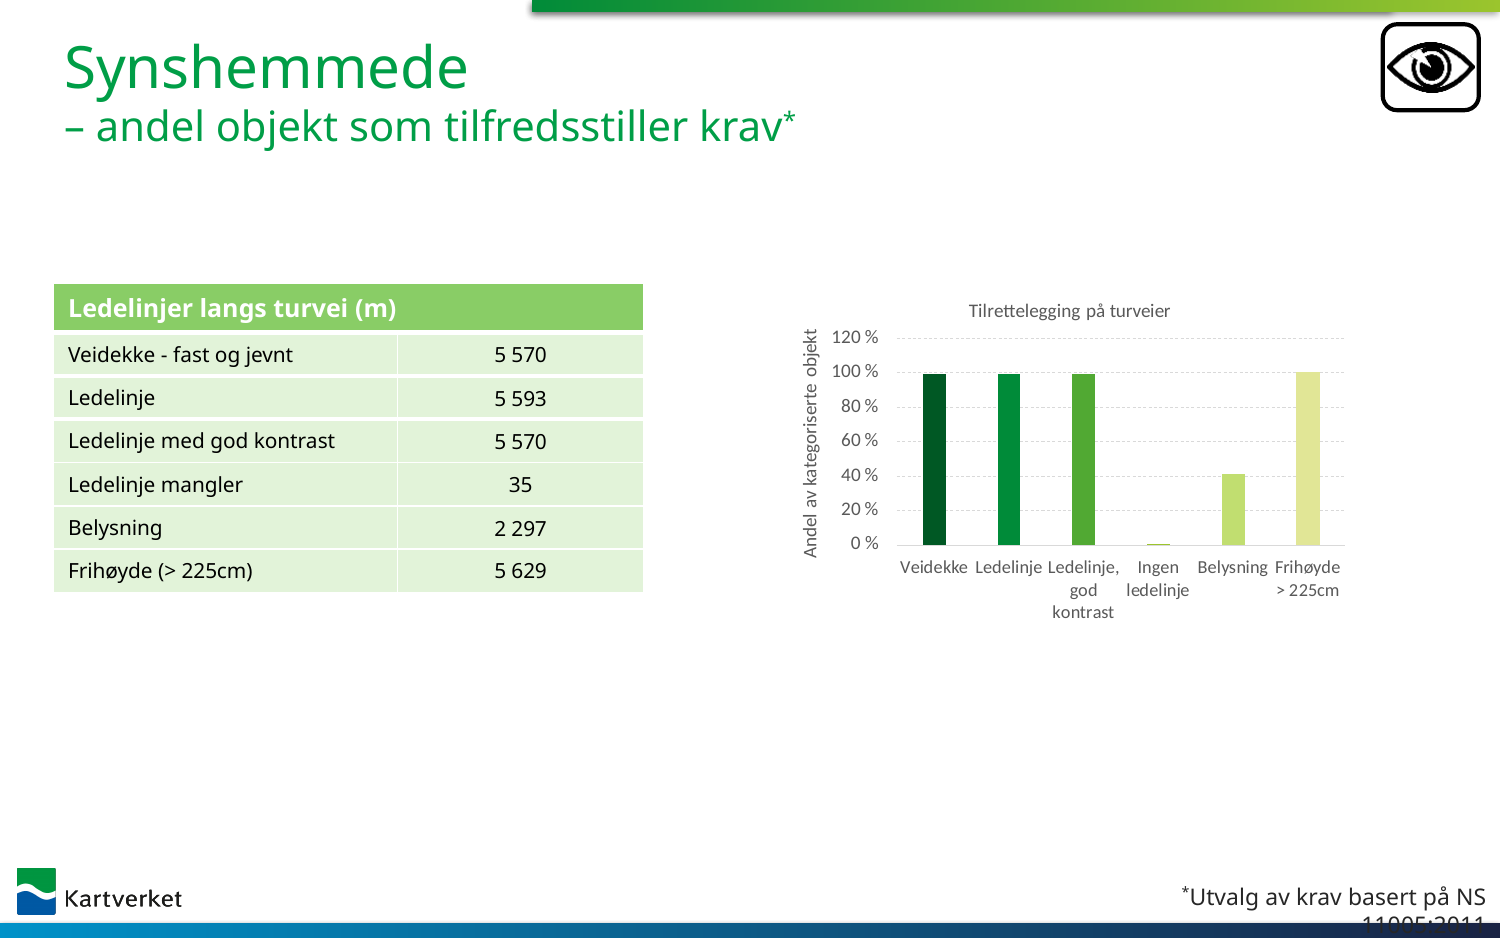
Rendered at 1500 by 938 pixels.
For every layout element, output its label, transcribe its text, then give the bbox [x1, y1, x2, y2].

table_cell Ledelinje [54, 378, 397, 417]
table_cell Frihøyde (> 225cm) [54, 550, 397, 592]
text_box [1382, 24, 1480, 111]
table_cell Veidekke - fast og jevnt [54, 335, 397, 374]
table_cell 35 [398, 463, 643, 505]
table_cell Ledelinje mangler [54, 463, 397, 505]
table_cell 5 629 [398, 550, 643, 592]
table_cell 2 297 [398, 507, 643, 548]
table_cell 5 593 [398, 378, 643, 417]
text_box *Utvalg av krav basert på NS 11005:2011 [1068, 873, 1500, 938]
picture [791, 291, 1348, 630]
table_cell 5 570 [398, 335, 643, 374]
table_cell 5 570 [398, 421, 643, 462]
table_header Ledelinjer langs turvei (m) [54, 284, 643, 330]
table_cell Belysning [54, 507, 397, 548]
table_cell Ledelinje med god kontrast [54, 421, 397, 462]
text_box Synshemmede – andel objekt som tilfredsstiller krav* [49, 24, 1431, 158]
